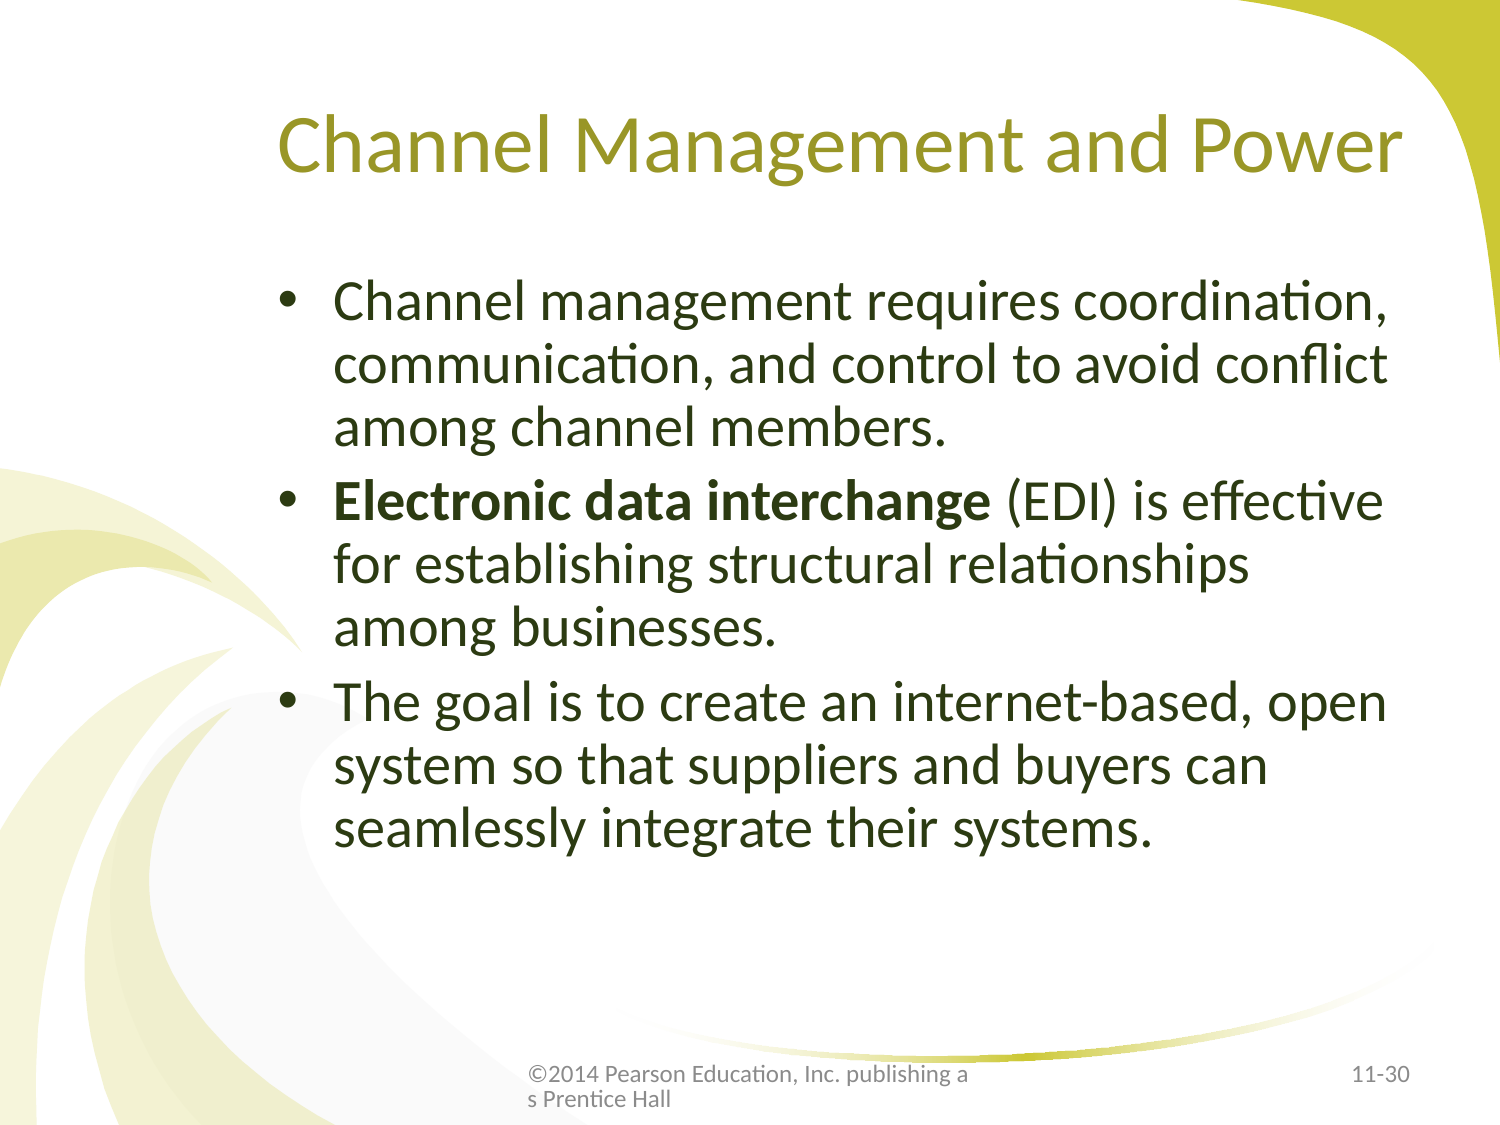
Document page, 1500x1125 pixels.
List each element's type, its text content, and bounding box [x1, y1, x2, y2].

footer ©2014 Pearson Education, Inc. publishing as Prentice Hall [512, 1042, 988, 1103]
list Channel management requires coordination, communication, and control to avoid conflict among channel members. Electronic data interchange (EDI) is effective for establishing structural relationships among businesses. The goal is to create an internet-based, open system so that suppliers and buyers can seamlessly integrate their systems. [262, 262, 1425, 950]
slide_number 11-30 [1074, 1042, 1425, 1103]
title Channel Management and Power [262, 45, 1425, 233]
